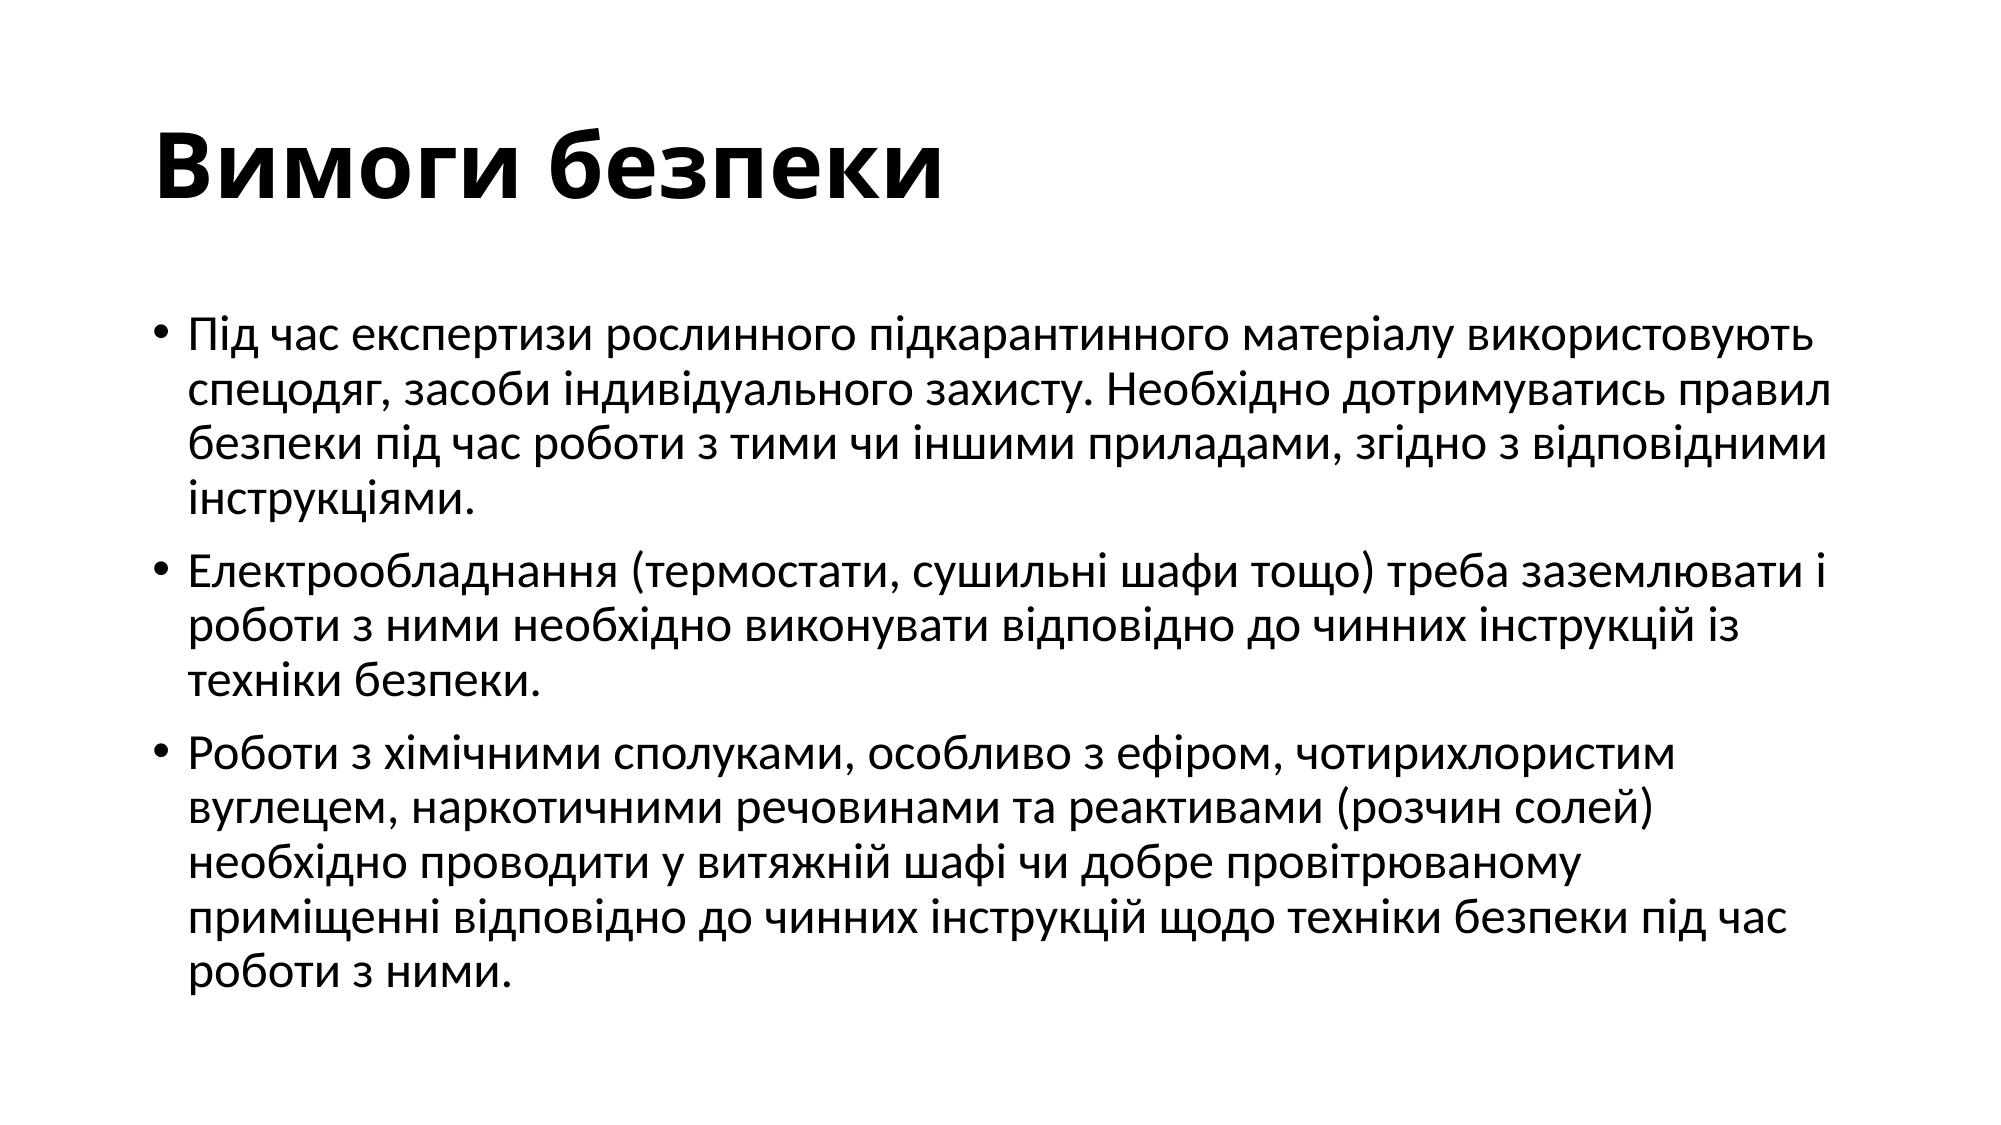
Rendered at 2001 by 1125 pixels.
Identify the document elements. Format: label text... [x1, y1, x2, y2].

title Вимоги безпеки [137, 59, 1863, 278]
list Під час експертизи рослинного підкарантинного матеріалу використовують спецодяг, засоби індивідуального захисту. Необхідно дотримуватись правил безпеки під час роботи з тими чи іншими приладами, згідно з відповідними інструкціями. Електрообладнання (термостати, сушильні шафи тощо) треба заземлювати і роботи з ними необхідно виконувати відповідно до чинних інструкцій із техніки безпеки. Роботи з хімічними сполуками, особливо з ефіром, чотирихлористим вуглецем, наркотичними речовинами та реактивами (розчин солей) необхідно проводити у витяжній шафі чи добре провітрюваному приміщенні відповідно до чинних інструкцій щодо техніки безпеки під час роботи з ними. [137, 299, 1863, 1014]
